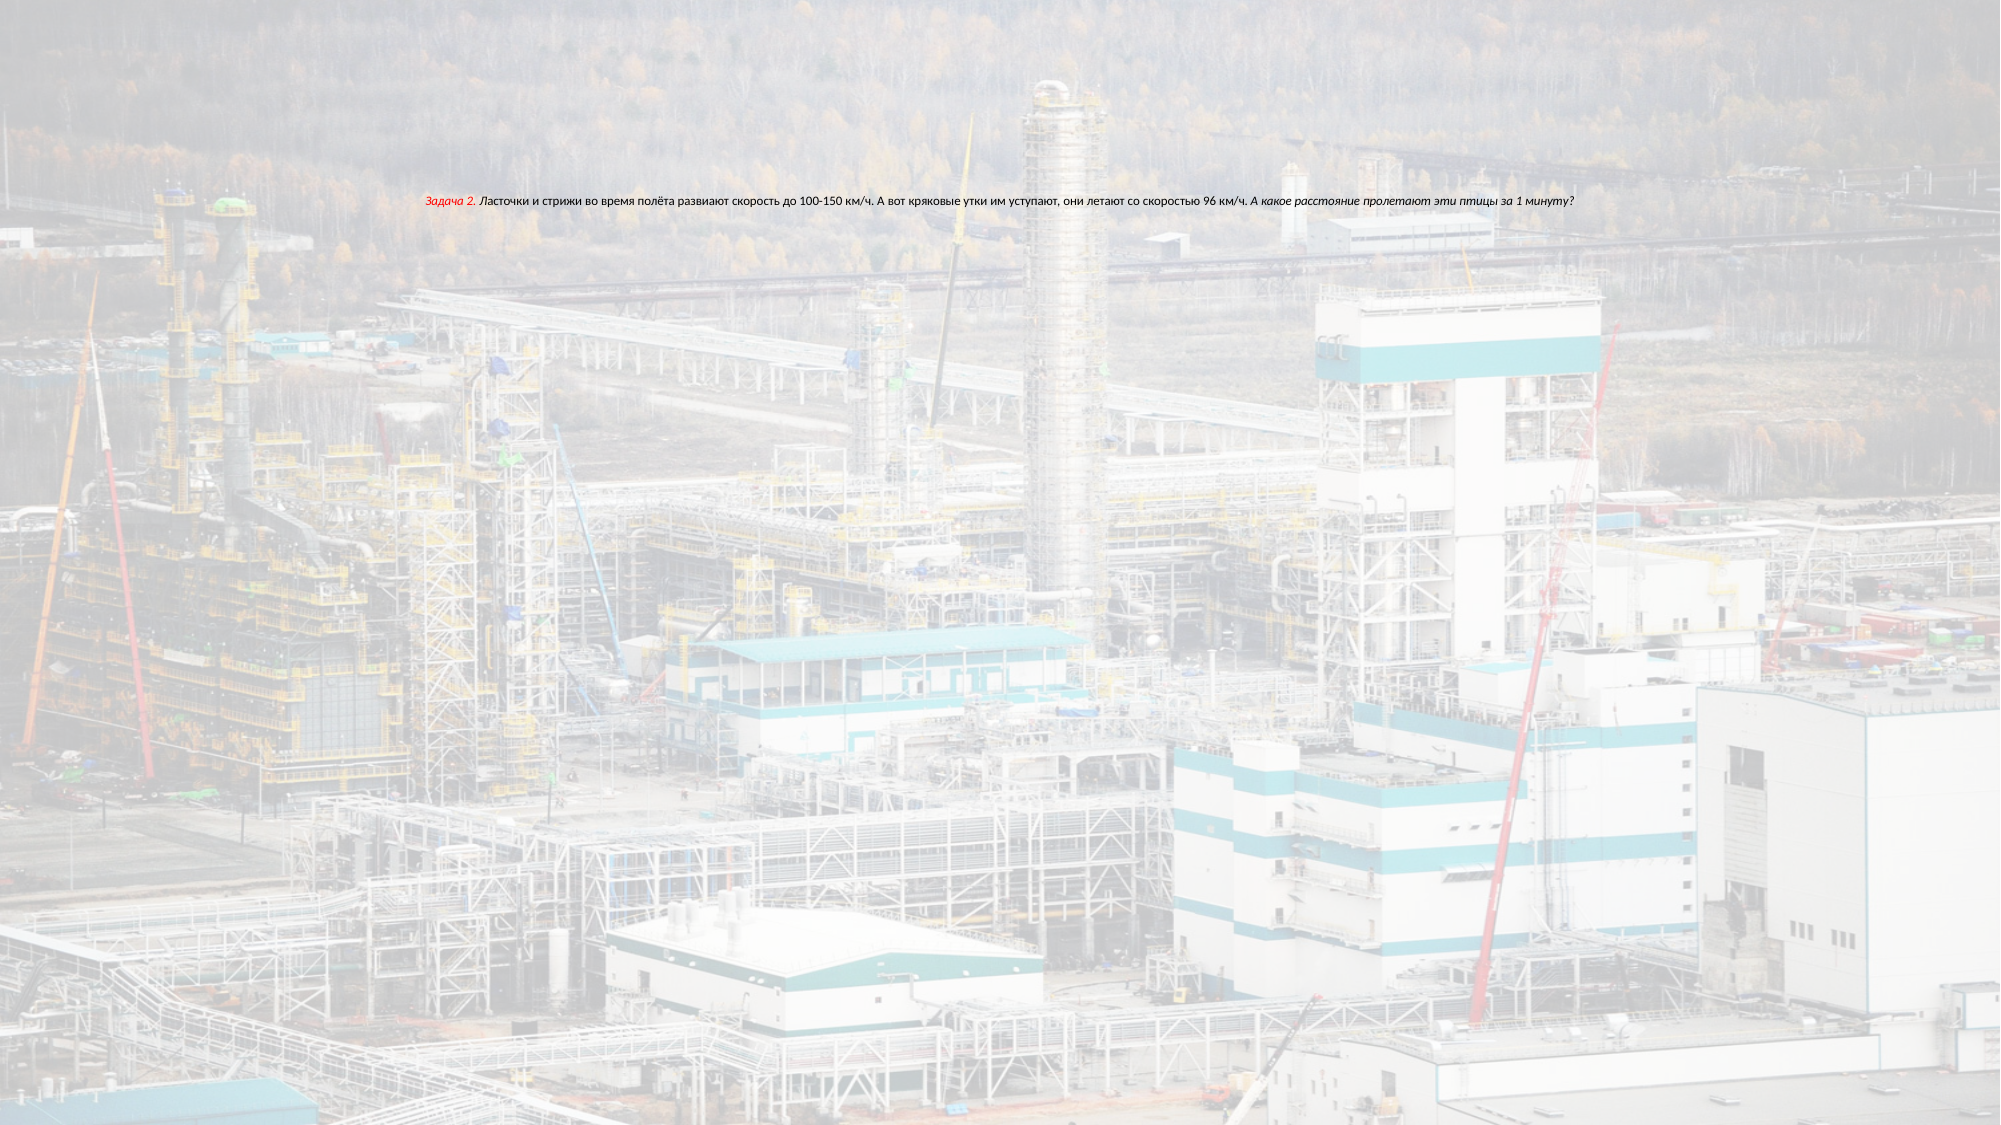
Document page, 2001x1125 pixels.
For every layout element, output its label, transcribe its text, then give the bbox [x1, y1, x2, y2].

title Задача 2. Ласточки и стрижи во время полёта развиают скорость до 100-150 км/ч. А вот кряковые утки им уступают, они летают со скоростью 96 км/ч. А какое расстояние пролетают эти птицы за 1 минуту? [99, 45, 1900, 233]
